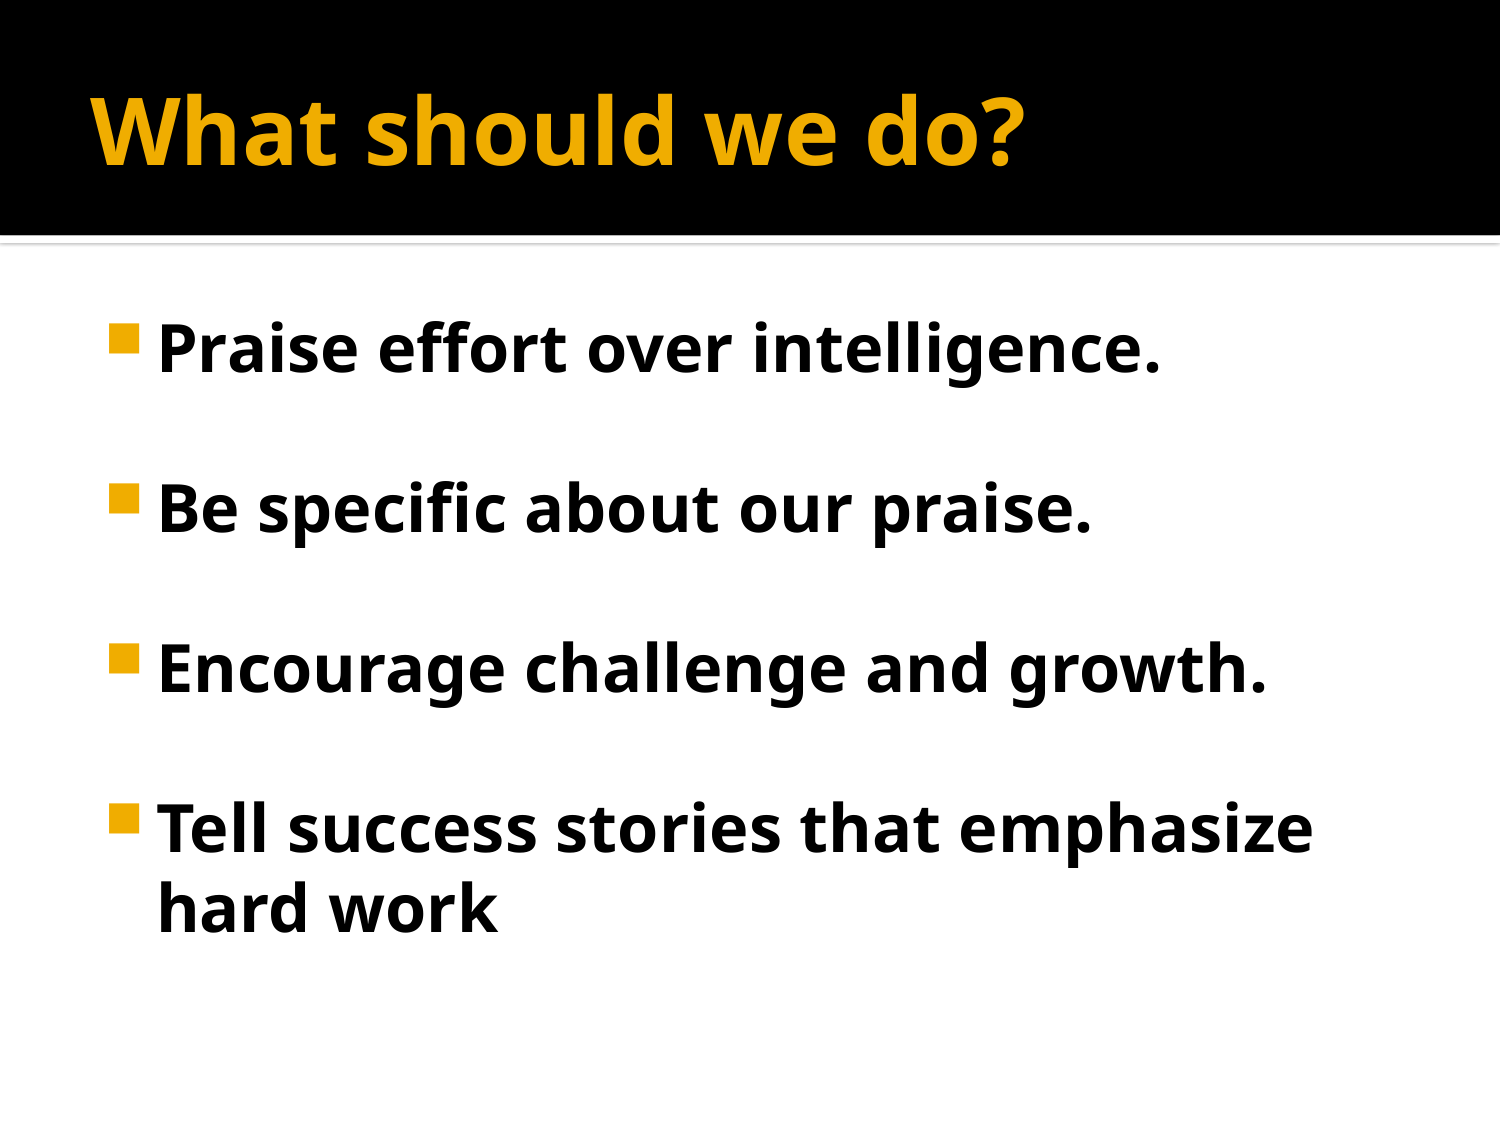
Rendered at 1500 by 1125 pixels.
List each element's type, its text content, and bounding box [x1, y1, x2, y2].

title What should we do? [75, 25, 1425, 231]
list Praise effort over intelligence. Be specific about our praise. Encourage challenge and growth. Tell success stories that emphasize hard work [75, 291, 1425, 1050]
